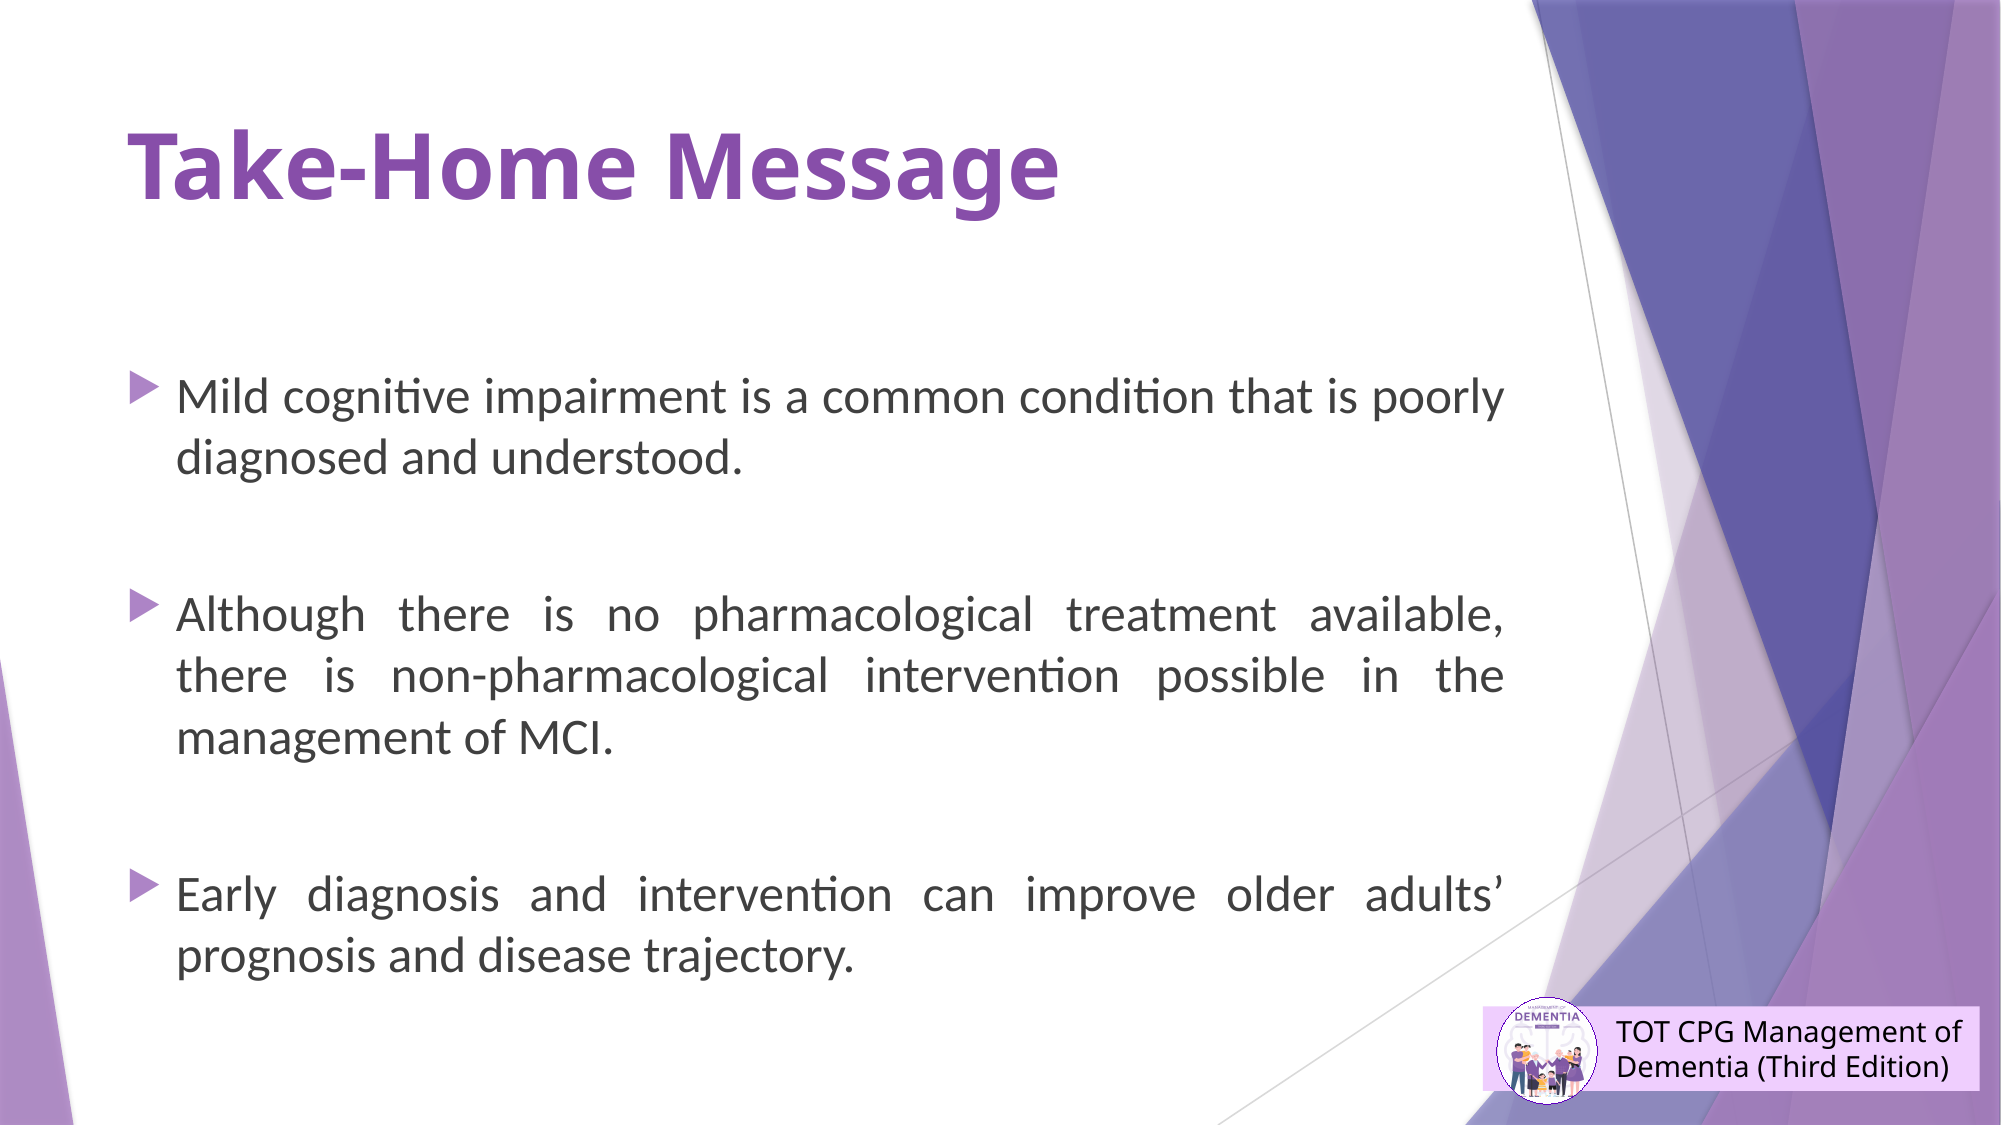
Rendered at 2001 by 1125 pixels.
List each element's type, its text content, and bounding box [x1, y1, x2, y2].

title Take-Home Message [111, 99, 1522, 317]
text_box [1482, 996, 1981, 1105]
list Mild cognitive impairment is a common condition that is poorly diagnosed and understood. Although there is no pharmacological treatment available, there is non-pharmacological intervention possible in the management of MCI. Early diagnosis and intervention can improve older adults’ prognosis and disease trajectory. [111, 354, 1522, 992]
